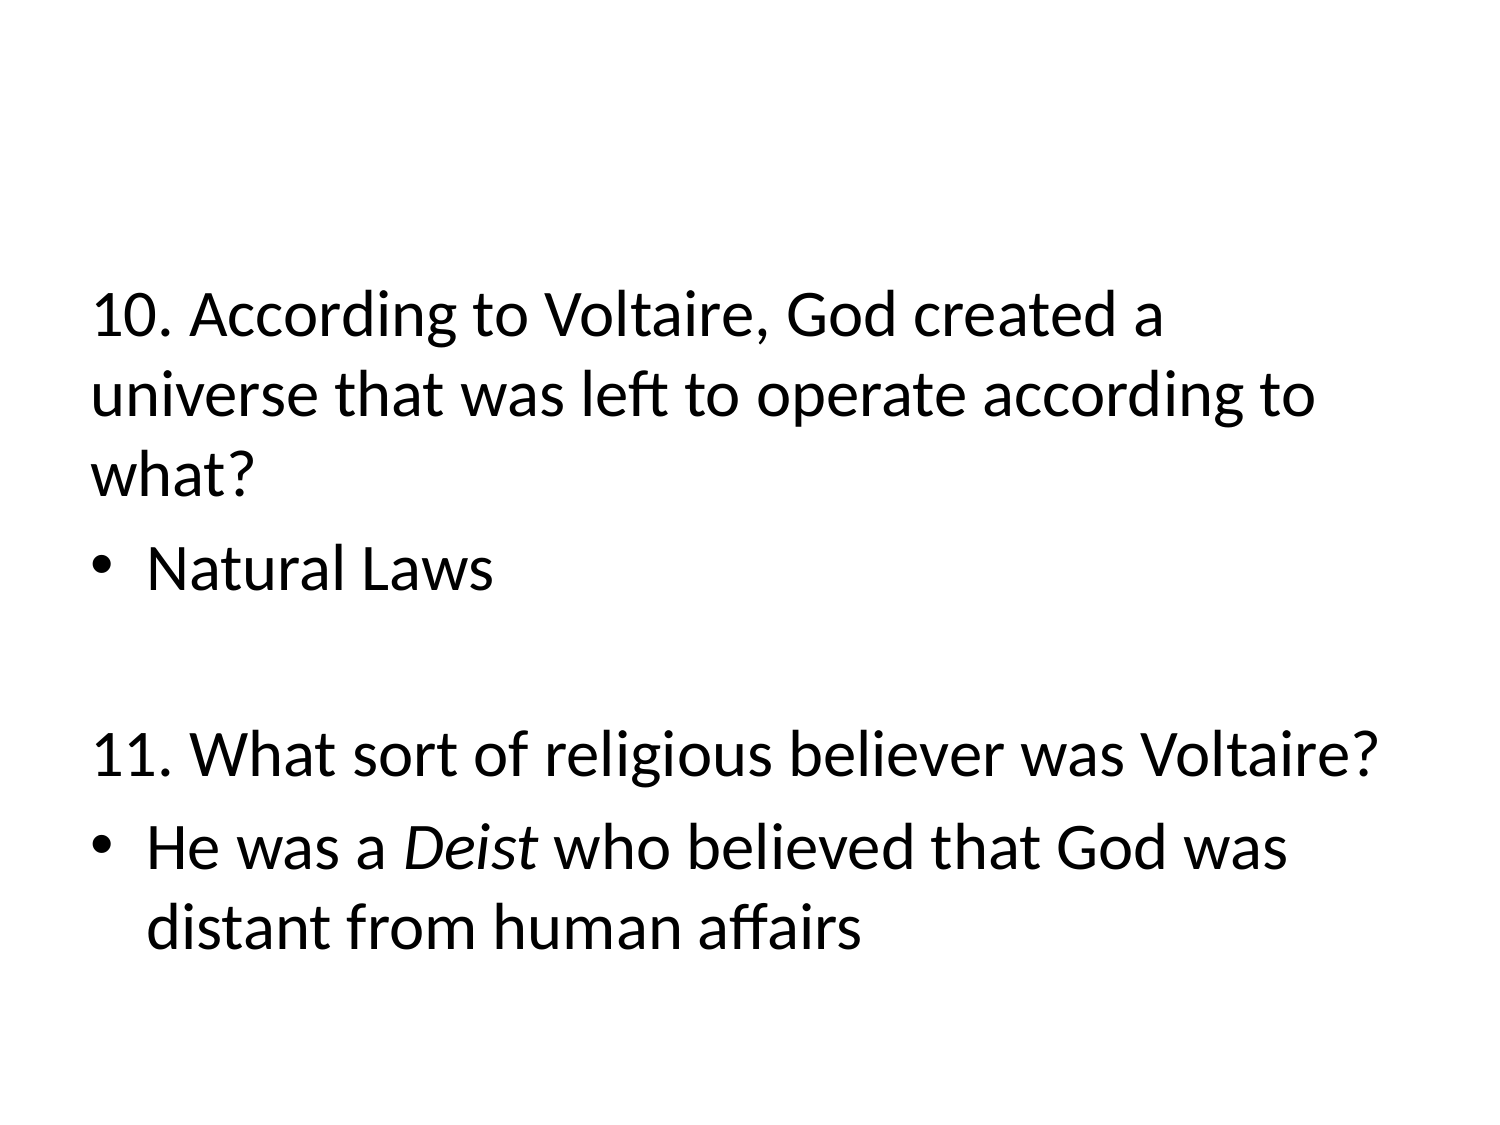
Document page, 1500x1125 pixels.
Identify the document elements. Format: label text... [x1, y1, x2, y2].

list 10. According to Voltaire, God created a universe that was left to operate according to what? Natural Laws 11. What sort of religious believer was Voltaire? He was a Deist who believed that God was distant from human affairs [75, 262, 1425, 1005]
